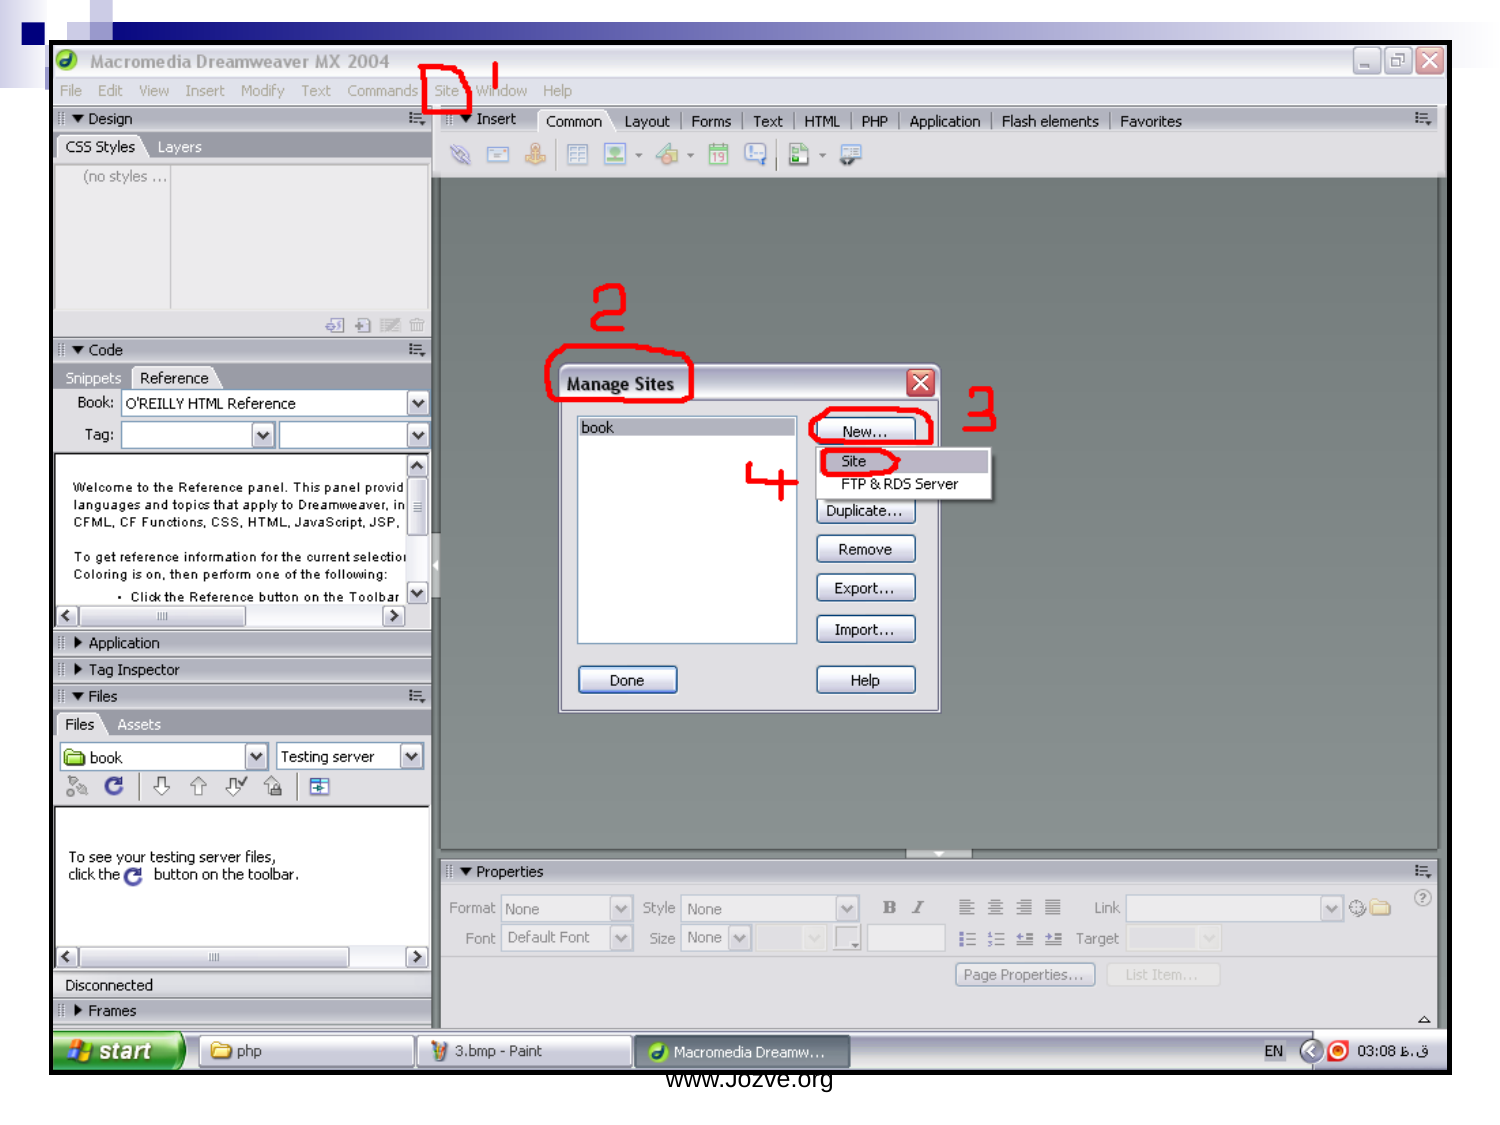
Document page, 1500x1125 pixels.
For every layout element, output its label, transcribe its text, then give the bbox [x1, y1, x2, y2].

footer www.Jozve.org [512, 1080, 988, 1101]
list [52, 44, 1448, 1071]
